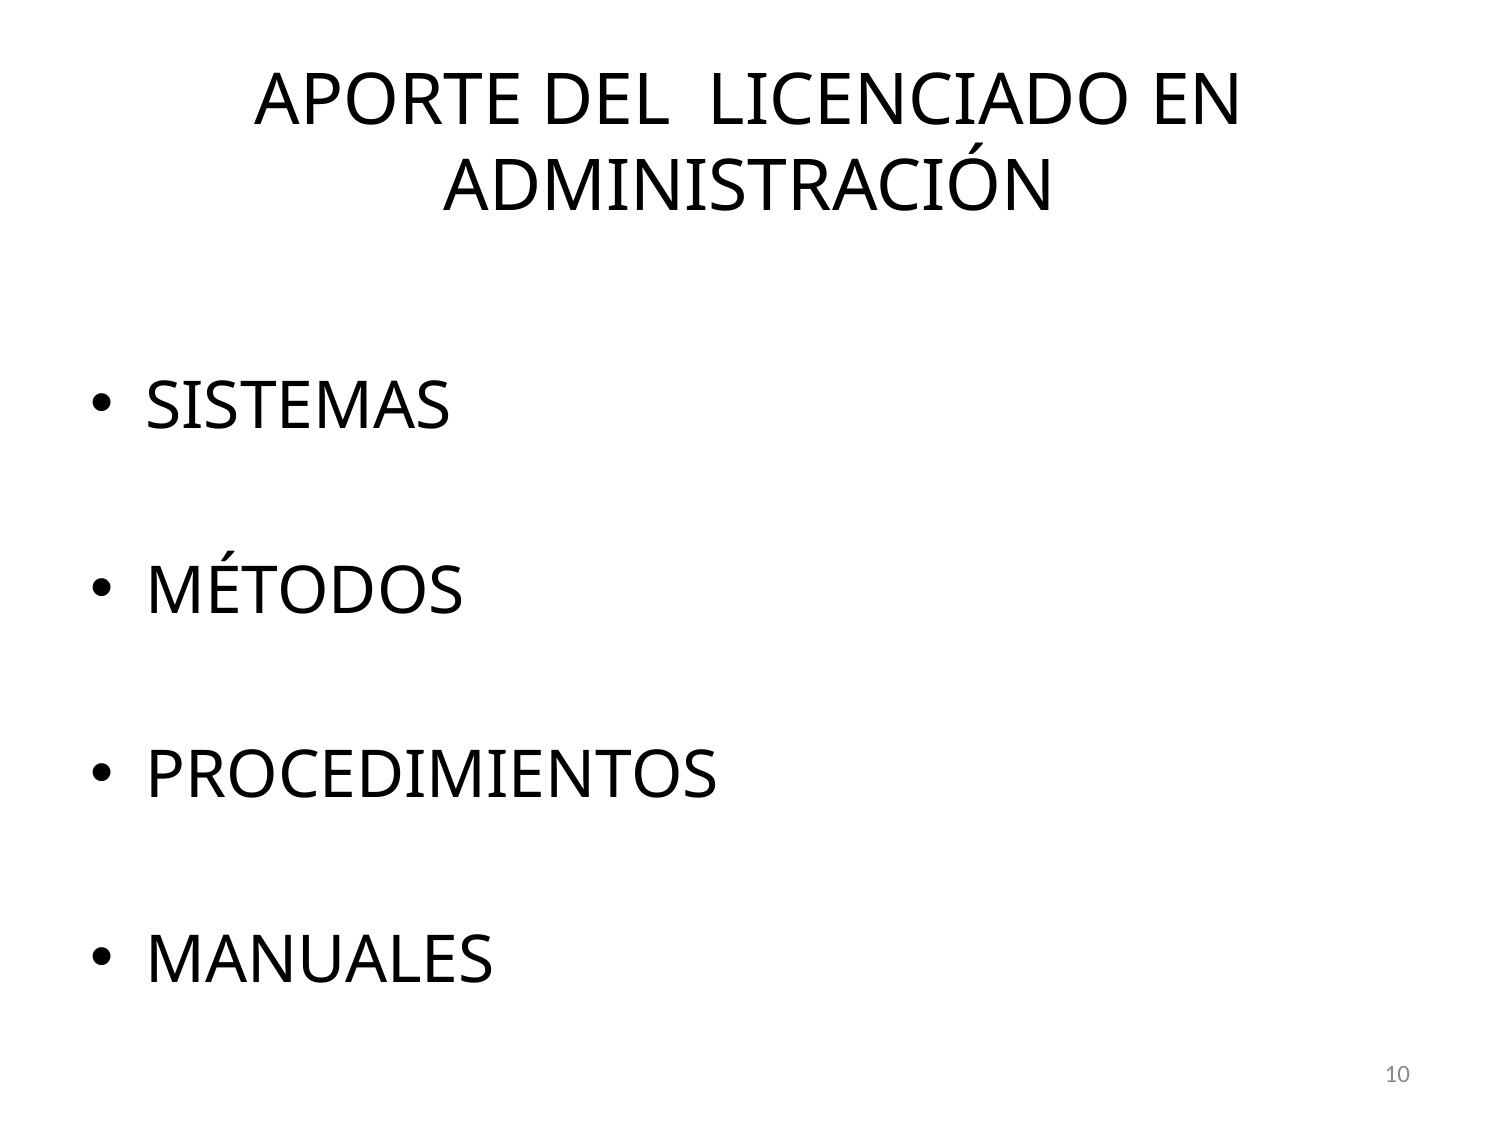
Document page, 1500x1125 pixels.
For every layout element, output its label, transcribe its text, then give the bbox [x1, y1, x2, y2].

title APORTE DEL LICENCIADO EN ADMINISTRACIÓN [75, 45, 1425, 233]
list SISTEMAS MÉTODOS PROCEDIMIENTOS MANUALES [75, 262, 1425, 1005]
slide_number 10 [1074, 1042, 1425, 1103]
